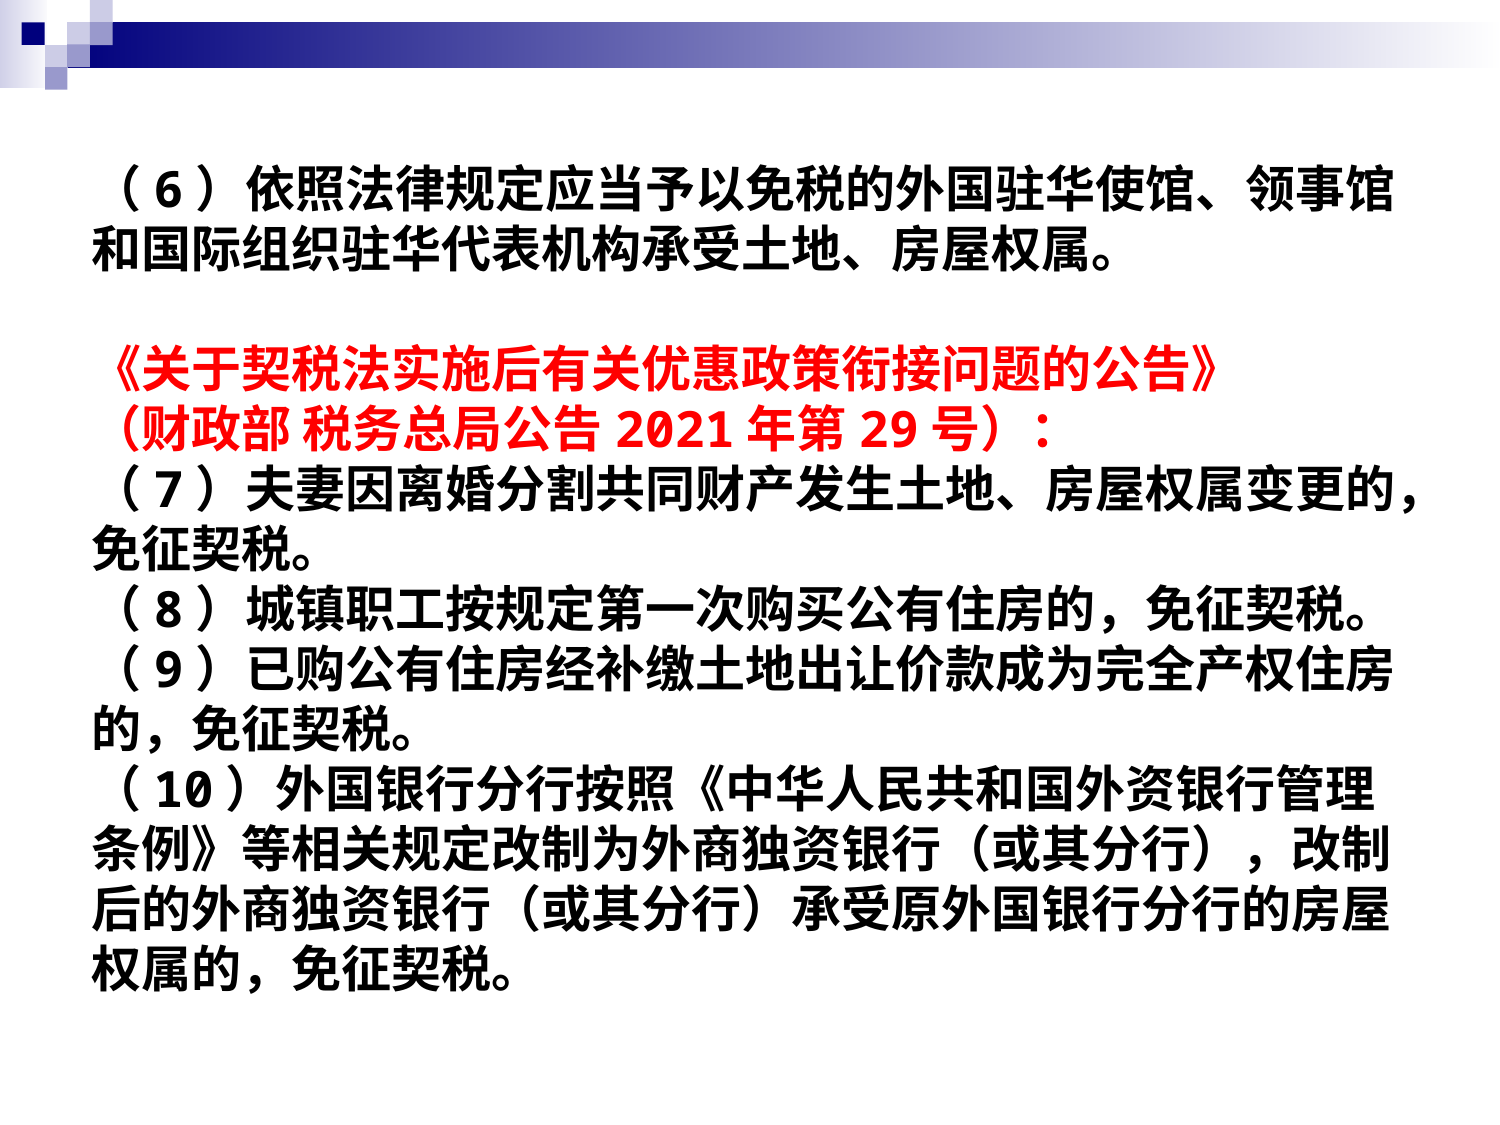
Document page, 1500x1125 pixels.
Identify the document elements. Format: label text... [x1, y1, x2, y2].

text_box （6）依照法律规定应当予以免税的外国驻华使馆、领事馆和国际组织驻华代表机构承受土地、房屋权属。 《关于契税法实施后有关优惠政策衔接问题的公告》 （财政部 税务总局公告2021年第29号）： （7）夫妻因离婚分割共同财产发生土地、房屋权属变更的，免征契税。 （8）城镇职工按规定第一次购买公有住房的，免征契税。 （9）已购公有住房经补缴土地出让价款成为完全产权住房的，免征契税。 （10）外国银行分行按照《中华人民共和国外资银行管理条例》等相关规定改制为外商独资银行（或其分行），改制后的外商独资银行（或其分行）承受原外国银行分行的房屋权属的，免征契税。 [76, 90, 1412, 1125]
